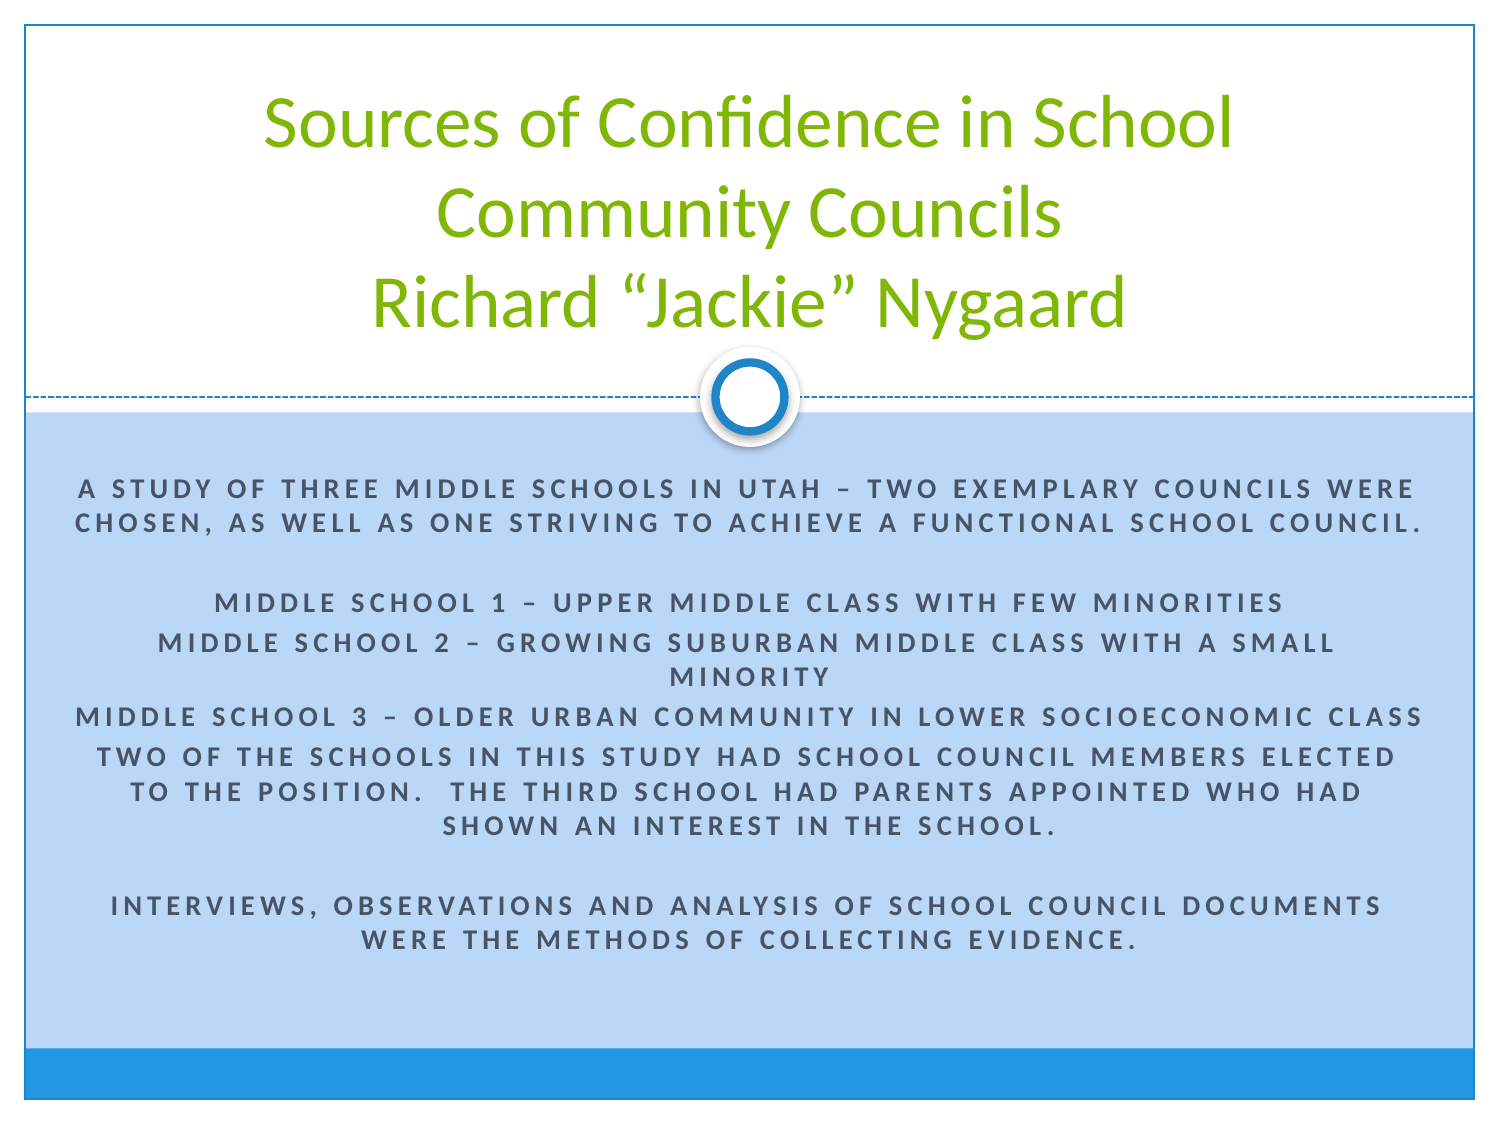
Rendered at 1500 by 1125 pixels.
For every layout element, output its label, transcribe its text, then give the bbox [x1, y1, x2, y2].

title Sources of Confidence in School Community Councils Richard “Jackie” Nygaard [112, 62, 1388, 350]
subtitle A study of three middle schools in Utah – two exemplary councils were chosen, as well as one striving to achieve a functional school council. Middle School 1 – upper middle class with few minorities Middle school 2 – growing suburban middle class with a small minority Middle school 3 – older urban community in lower socioeconomic class Two of the schools in this study had School Council members elected to the position. The third school had parents appointed who had shown an interest in the school. Interviews, observations and analysis of school council documents were the methods of collecting evidence. [58, 462, 1440, 1024]
